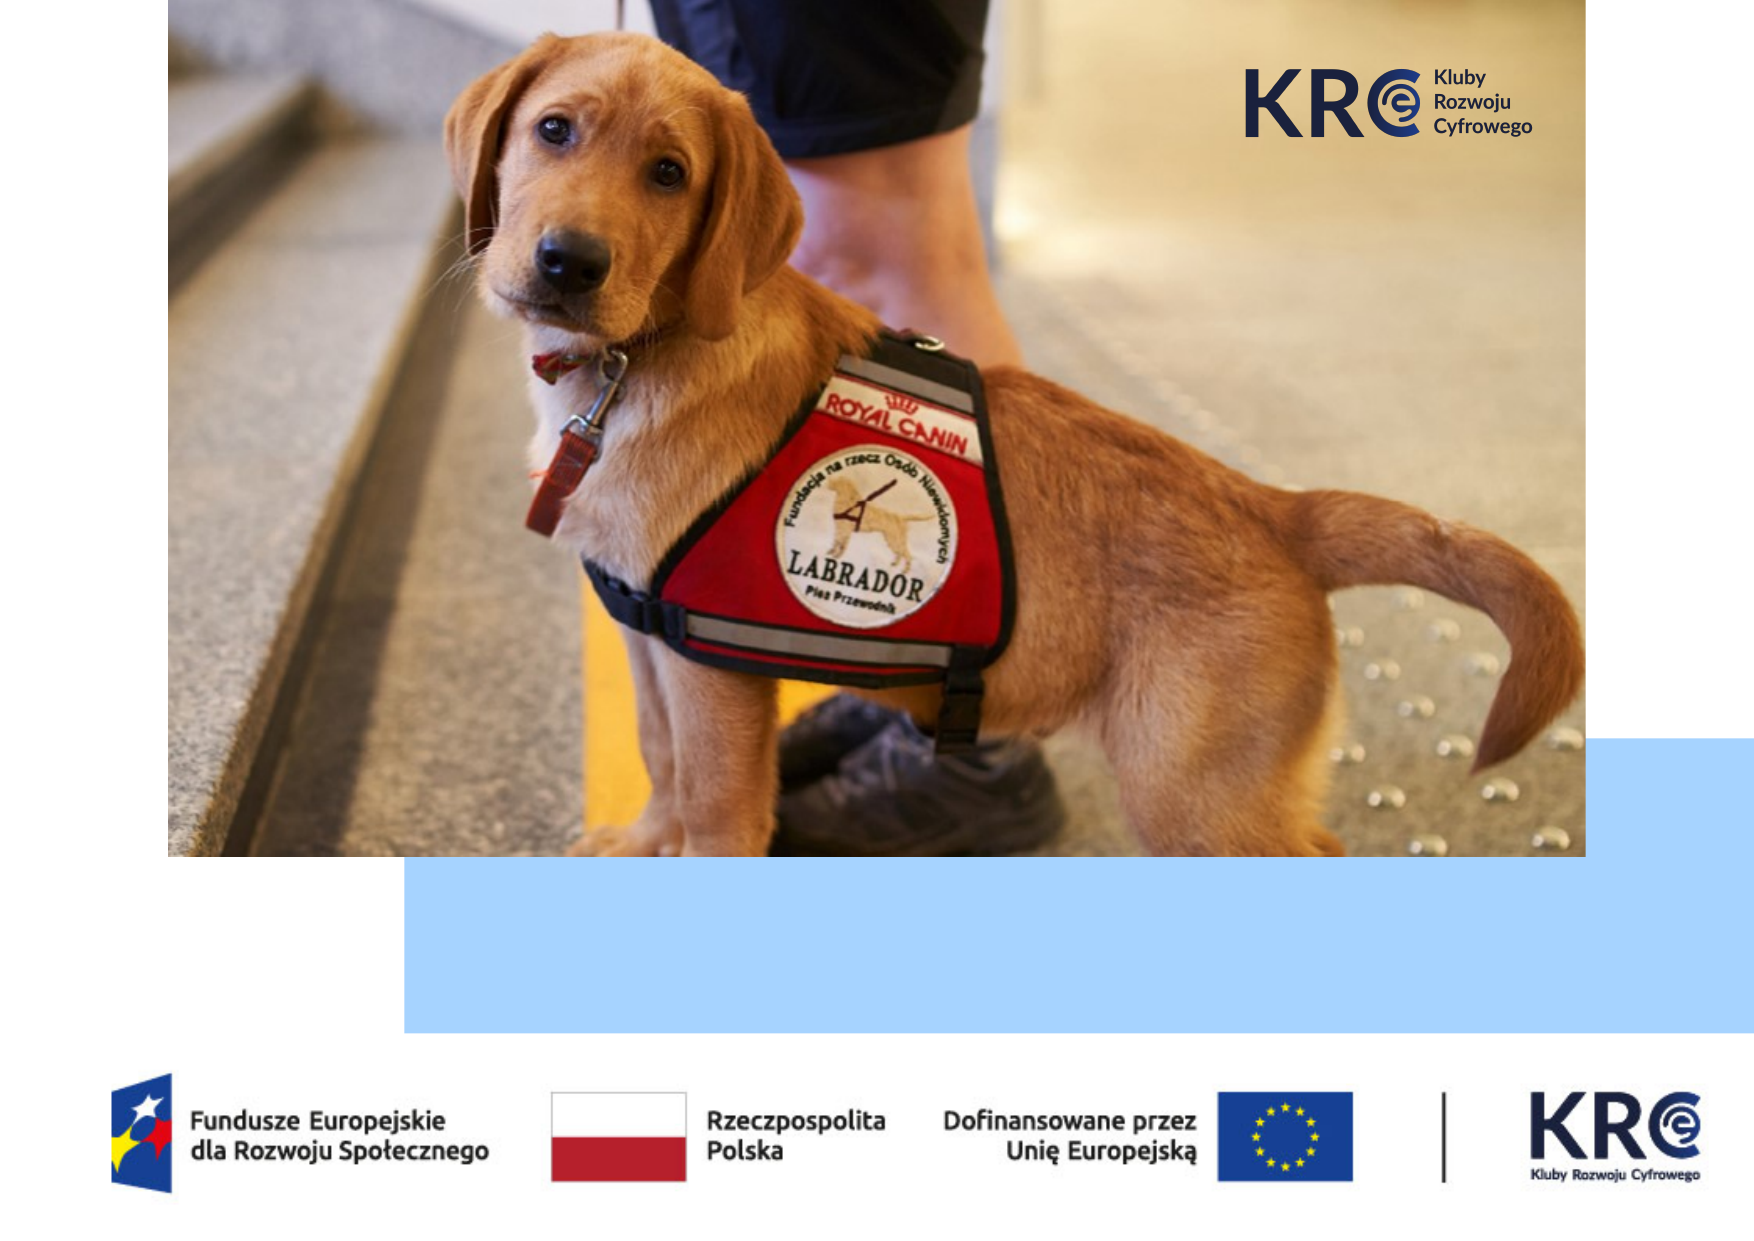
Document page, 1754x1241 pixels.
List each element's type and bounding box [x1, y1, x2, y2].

picture [168, 0, 1586, 857]
picture [85, 1044, 1719, 1210]
